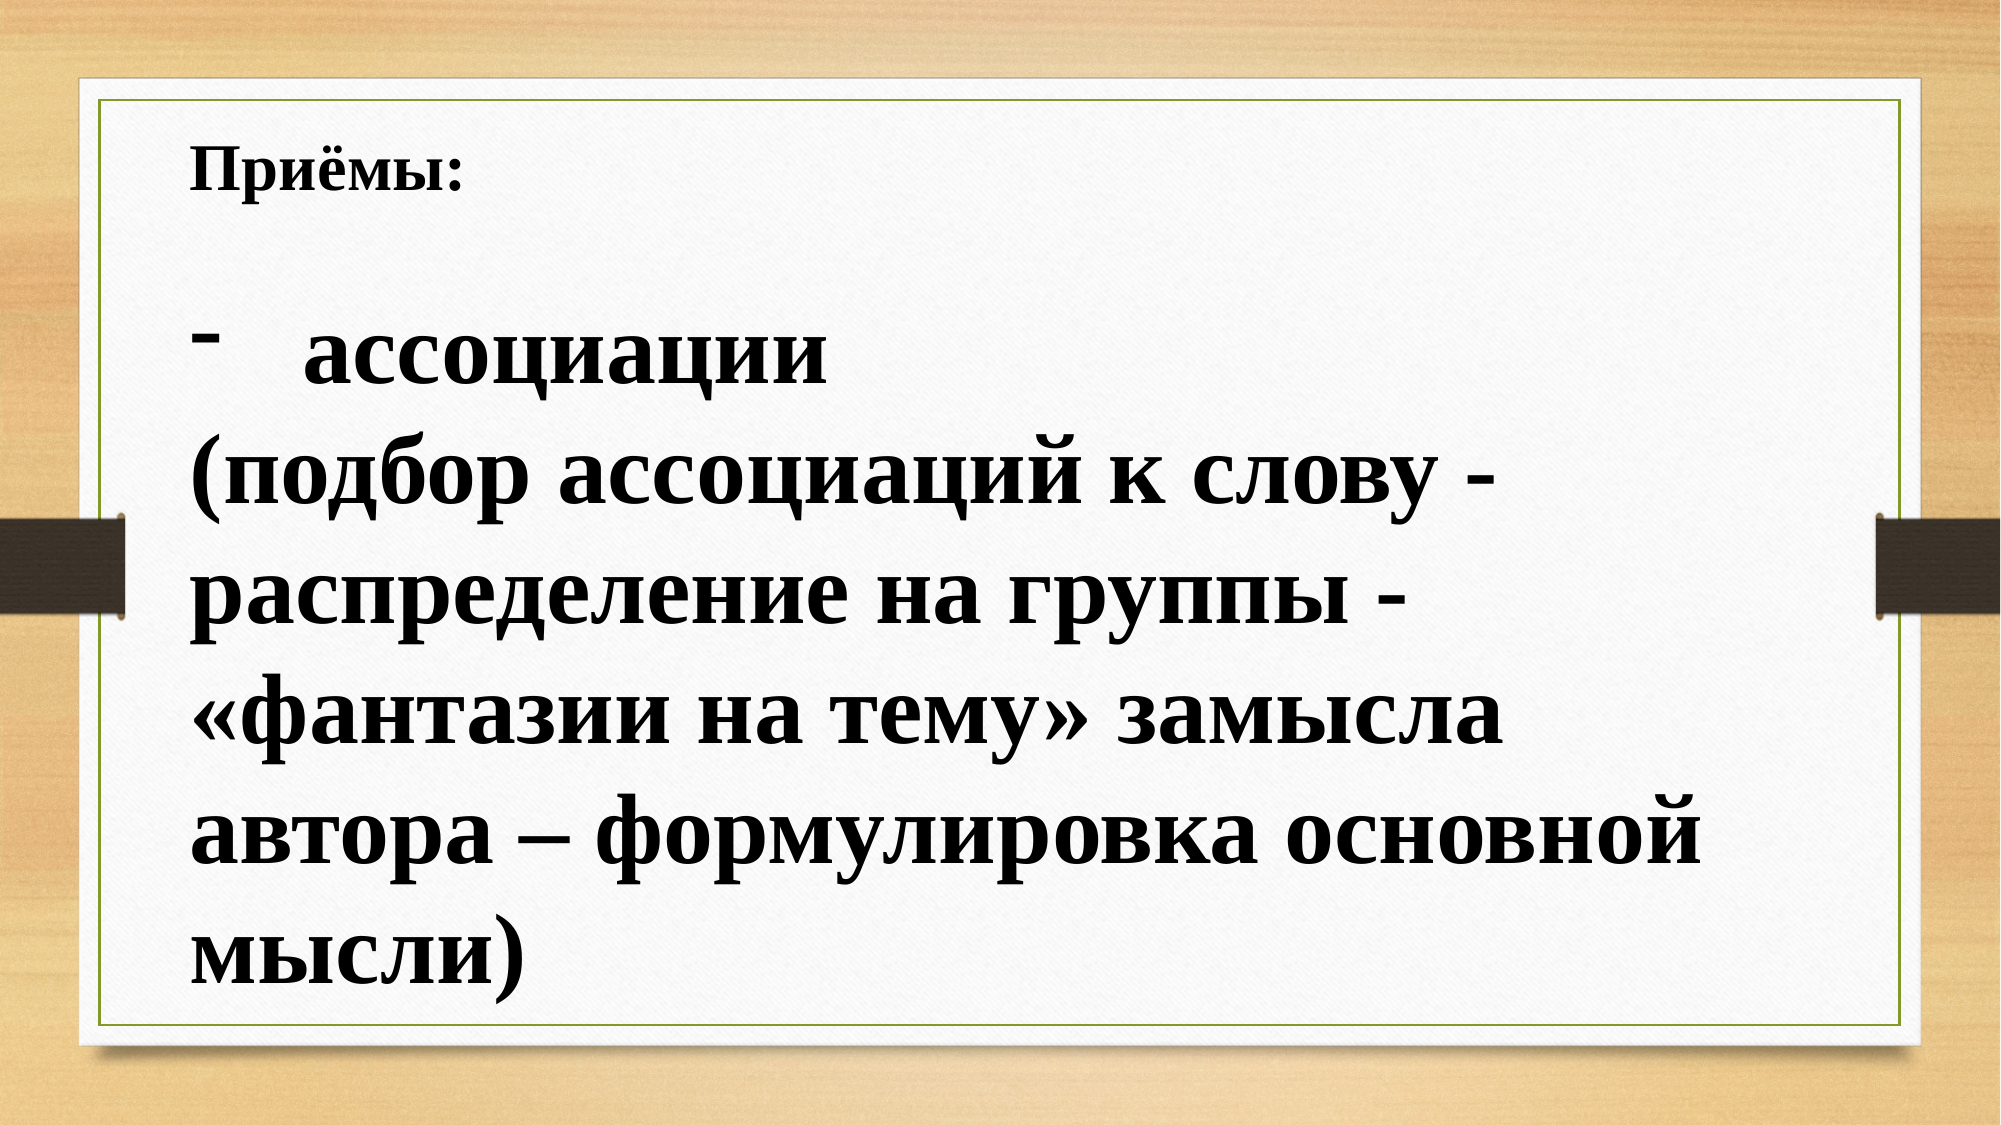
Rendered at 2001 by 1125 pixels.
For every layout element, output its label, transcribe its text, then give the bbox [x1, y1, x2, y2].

text_box Приёмы: ассоциации (подбор ассоциаций к слову - распределение на группы - «фантазии на тему» замысла автора – формулировка основной мысли) [175, 116, 1802, 1011]
picture [0, 0, 2001, 1125]
